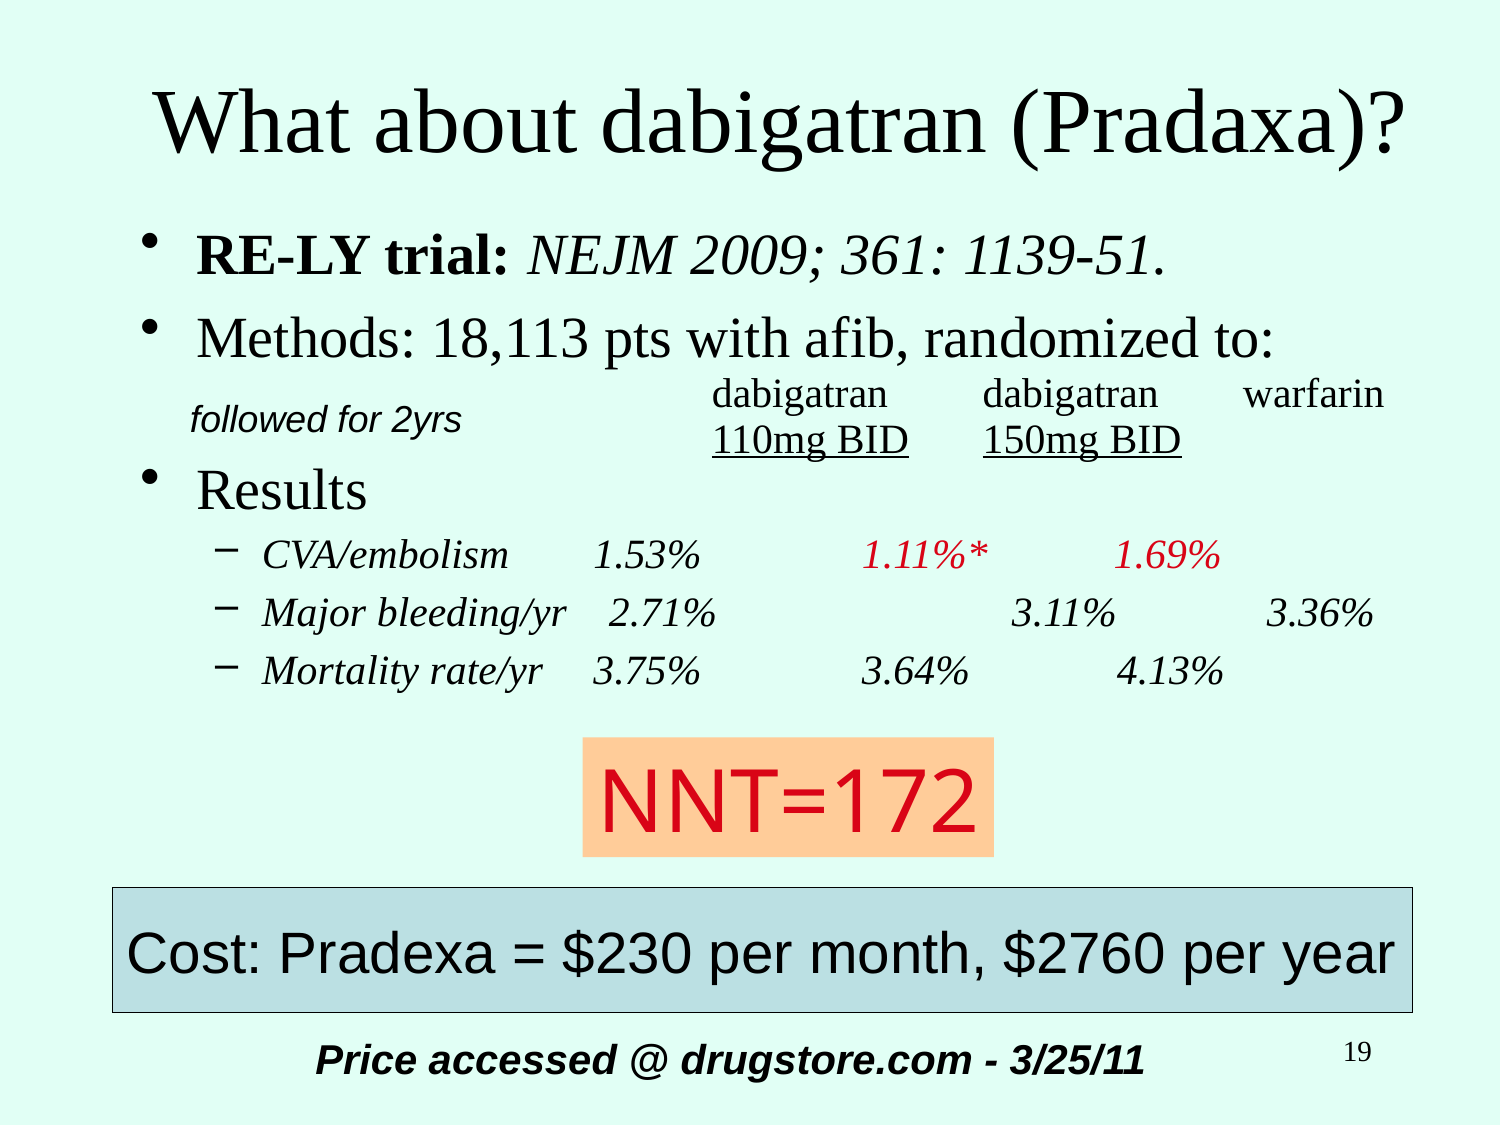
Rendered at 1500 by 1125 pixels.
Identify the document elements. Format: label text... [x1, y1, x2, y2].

text_box Cost: Pradexa = $230 per month, $2760 per year [112, 887, 1413, 1013]
text_box followed for 2yrs [175, 387, 478, 448]
text_box NNT=172 [582, 737, 994, 858]
list RE-LY trial: NEJM 2009; 361: 1139-51. Methods: 18,113 pts with afib, randomized to: dabigatran dabigatran warfarin 110mg BID 150mg BID Results CVA/embolism 1.53% 1.11%* 1.69% Major bleeding/yr 2.71% 3.11% 3.36% Mortality rate/yr 3.75% 3.64% 4.13% [125, 200, 1413, 887]
text_box Price accessed @ drugstore.com - 3/25/11 [300, 1025, 1162, 1090]
slide_number 19 [1074, 1025, 1388, 1100]
title What about dabigatran (Pradaxa)? [137, 0, 1425, 233]
